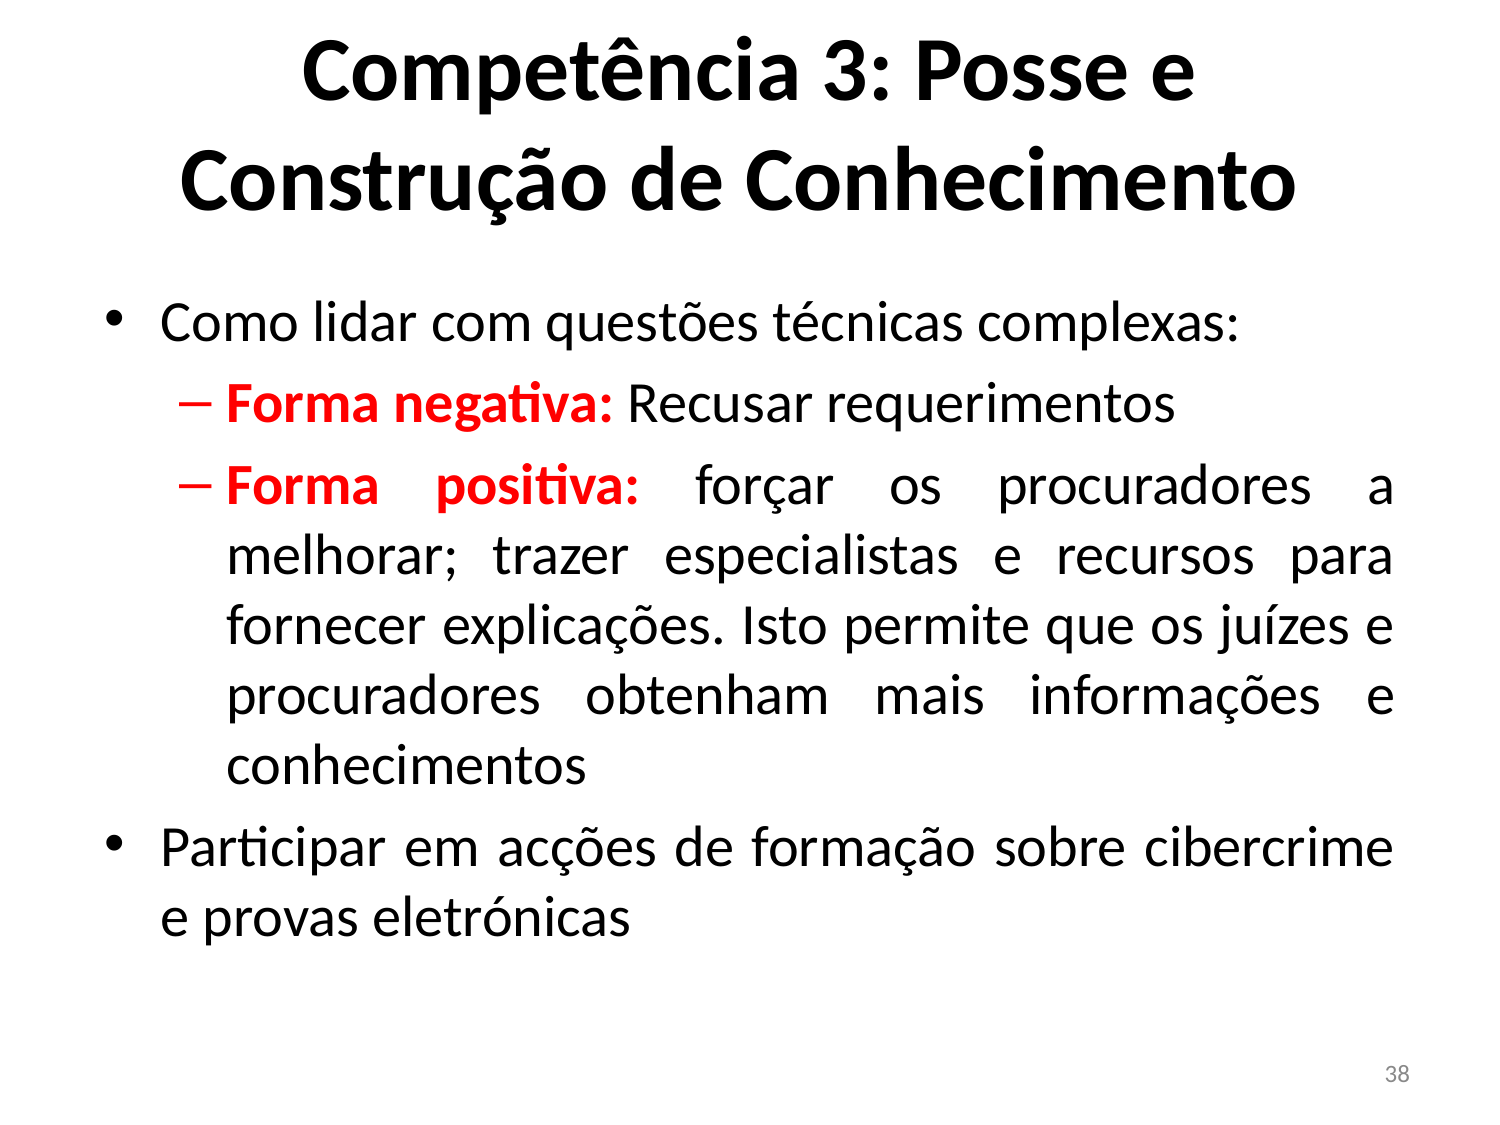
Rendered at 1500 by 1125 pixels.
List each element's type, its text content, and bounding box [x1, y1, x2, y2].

title Competência 3: Posse e Construção de Conhecimento [75, 24, 1425, 213]
slide_number 38 [1074, 1042, 1425, 1103]
text_box Como lidar com questões técnicas complexas: Forma negativa: Recusar requerimentos Forma positiva: forçar os procuradores a melhorar; trazer especialistas e recursos para fornecer explicações. Isto permite que os juízes e procuradores obtenham mais informações e conhecimentos Participar em acções de formação sobre cibercrime e provas eletrónicas [89, 275, 1411, 1071]
